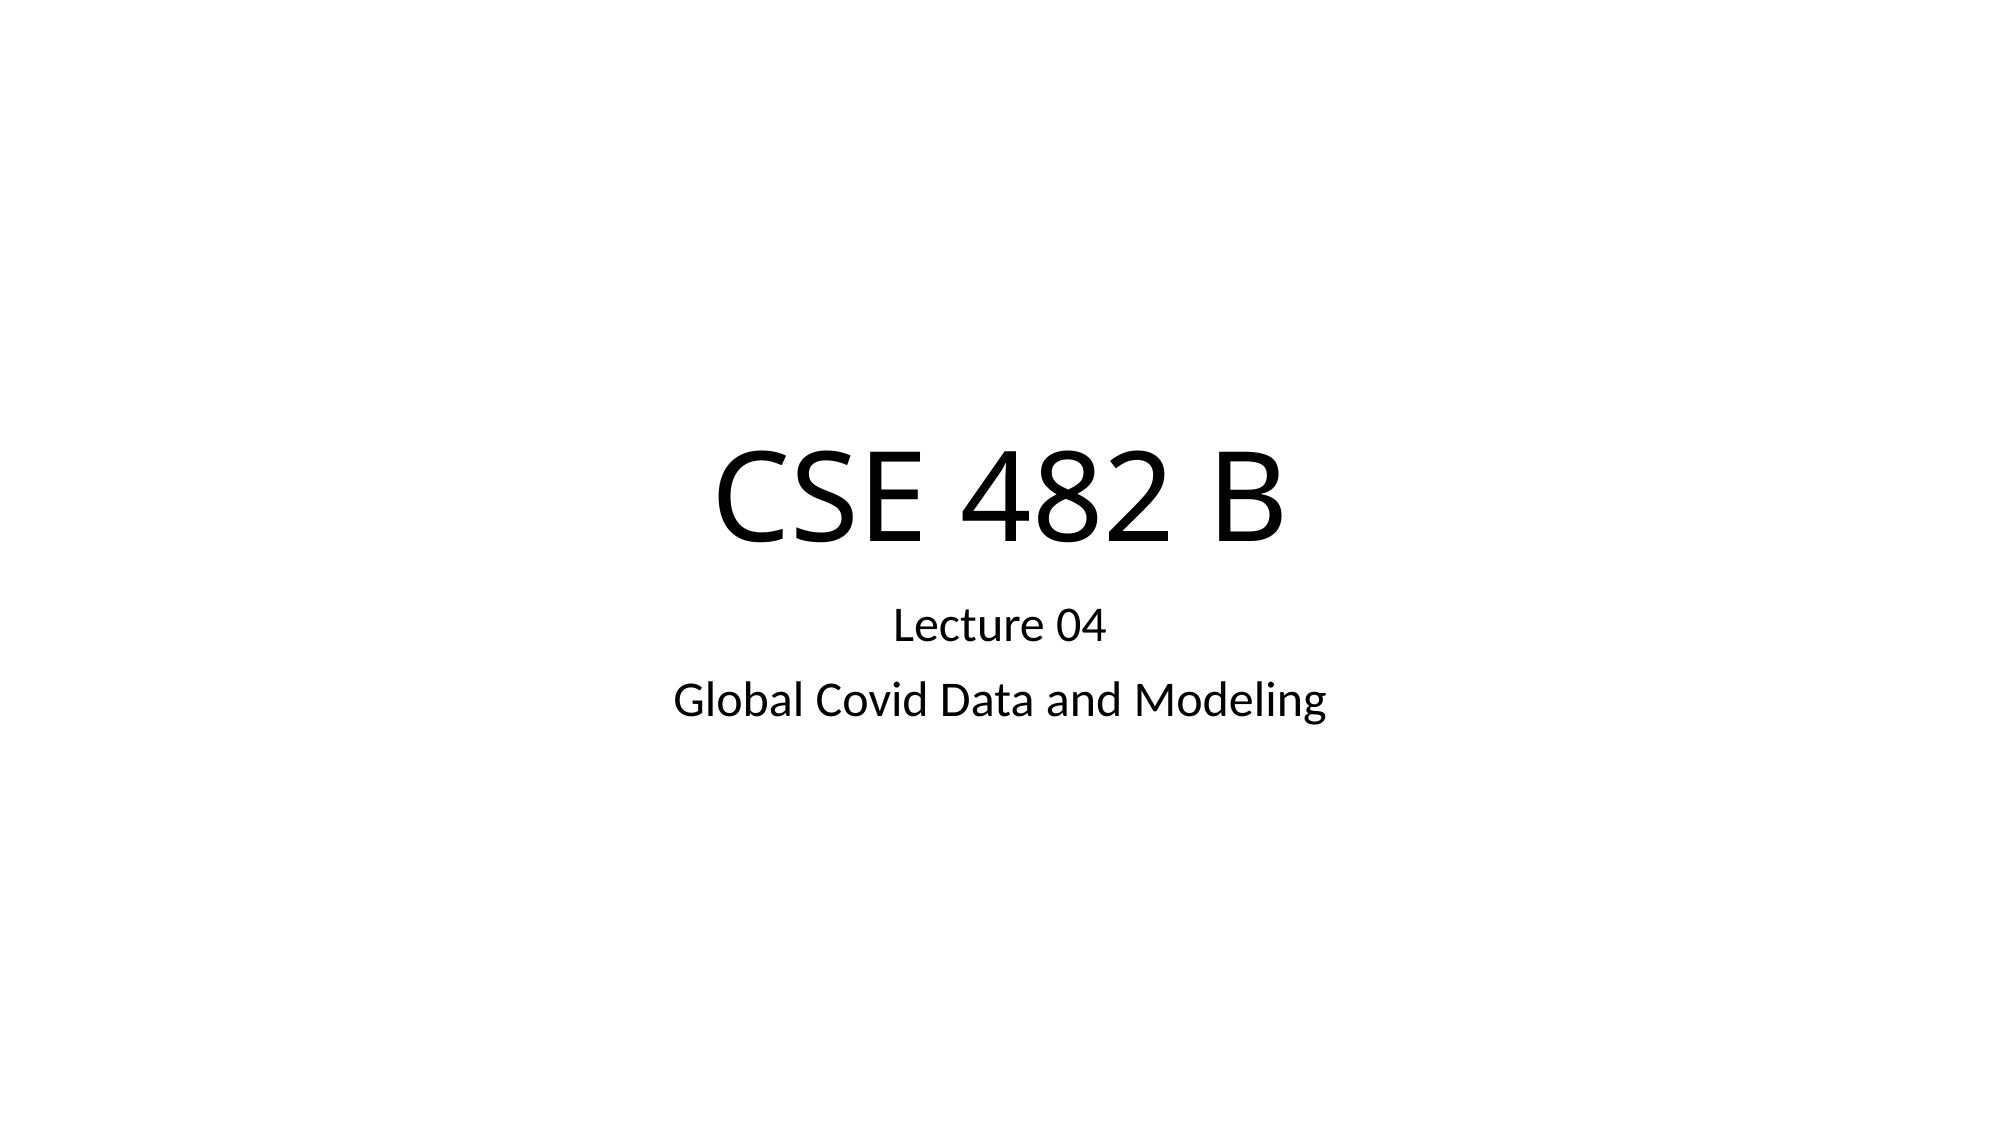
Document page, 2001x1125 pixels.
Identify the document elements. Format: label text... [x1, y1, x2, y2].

subtitle Lecture 04 Global Covid Data and Modeling [249, 590, 1750, 863]
title CSE 482 B [249, 184, 1750, 576]
